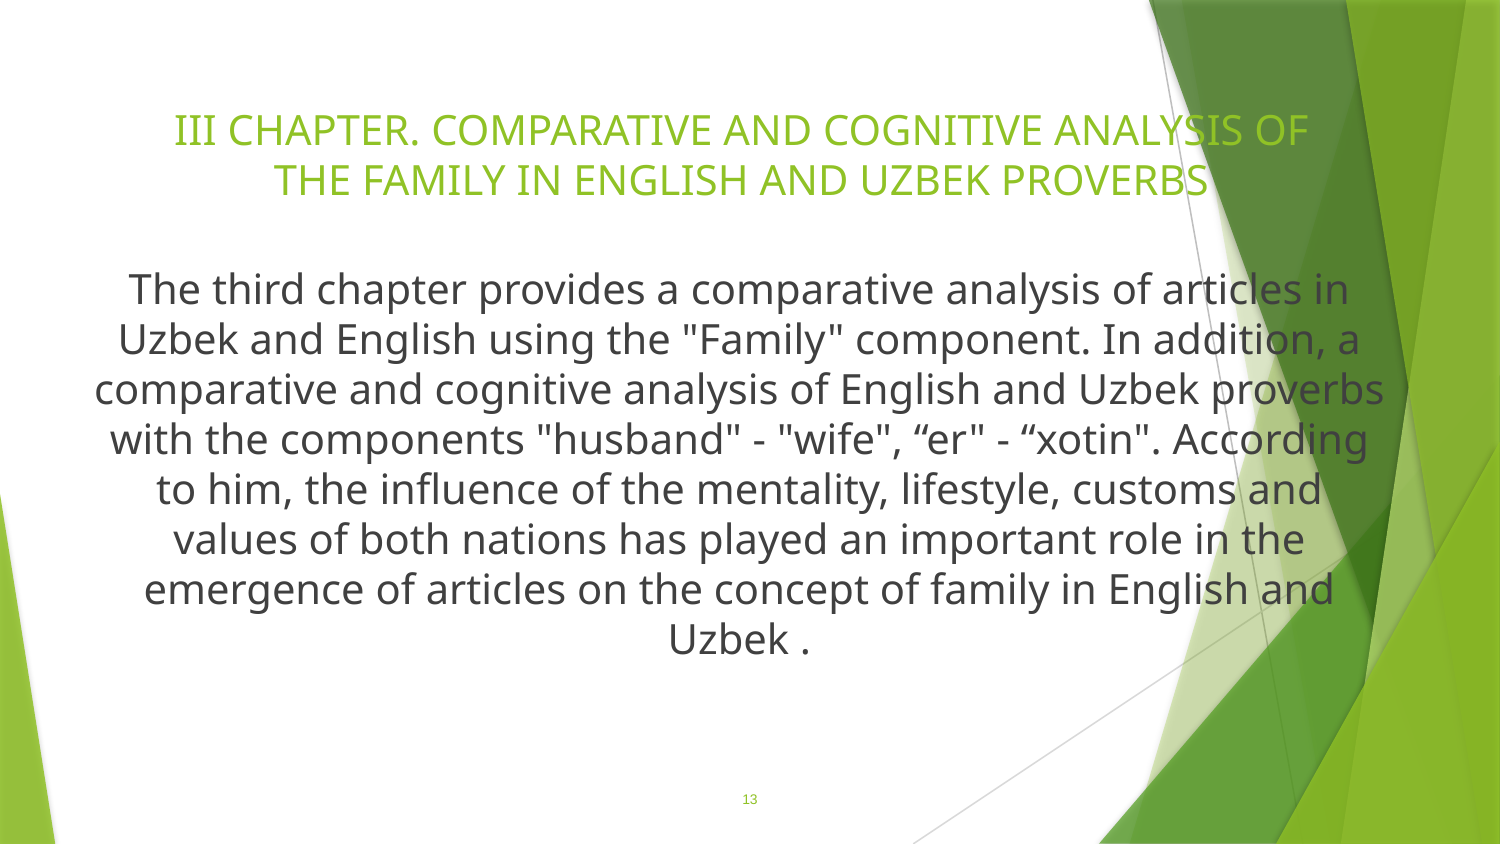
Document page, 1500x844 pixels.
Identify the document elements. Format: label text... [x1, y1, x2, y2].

list The third chapter provides a comparative analysis of articles in Uzbek and English using the "Family" component. In addition, a comparative and cognitive analysis of English and Uzbek proverbs with the components "husband" - "wife", “er" - “xotin". According to him, the influence of the mentality, lifestyle, customs and values of both nations has played an important role in the emergence of articles on the concept of family in English and Uzbek . [73, 262, 1390, 793]
slide_number 13 [705, 753, 795, 844]
title III CHAPTER. COMPARATIVE AND COGNITIVE ANALYSIS OF THE FAMILY IN ENGLISH AND UZBEK PROVERBS [146, 103, 1337, 227]
